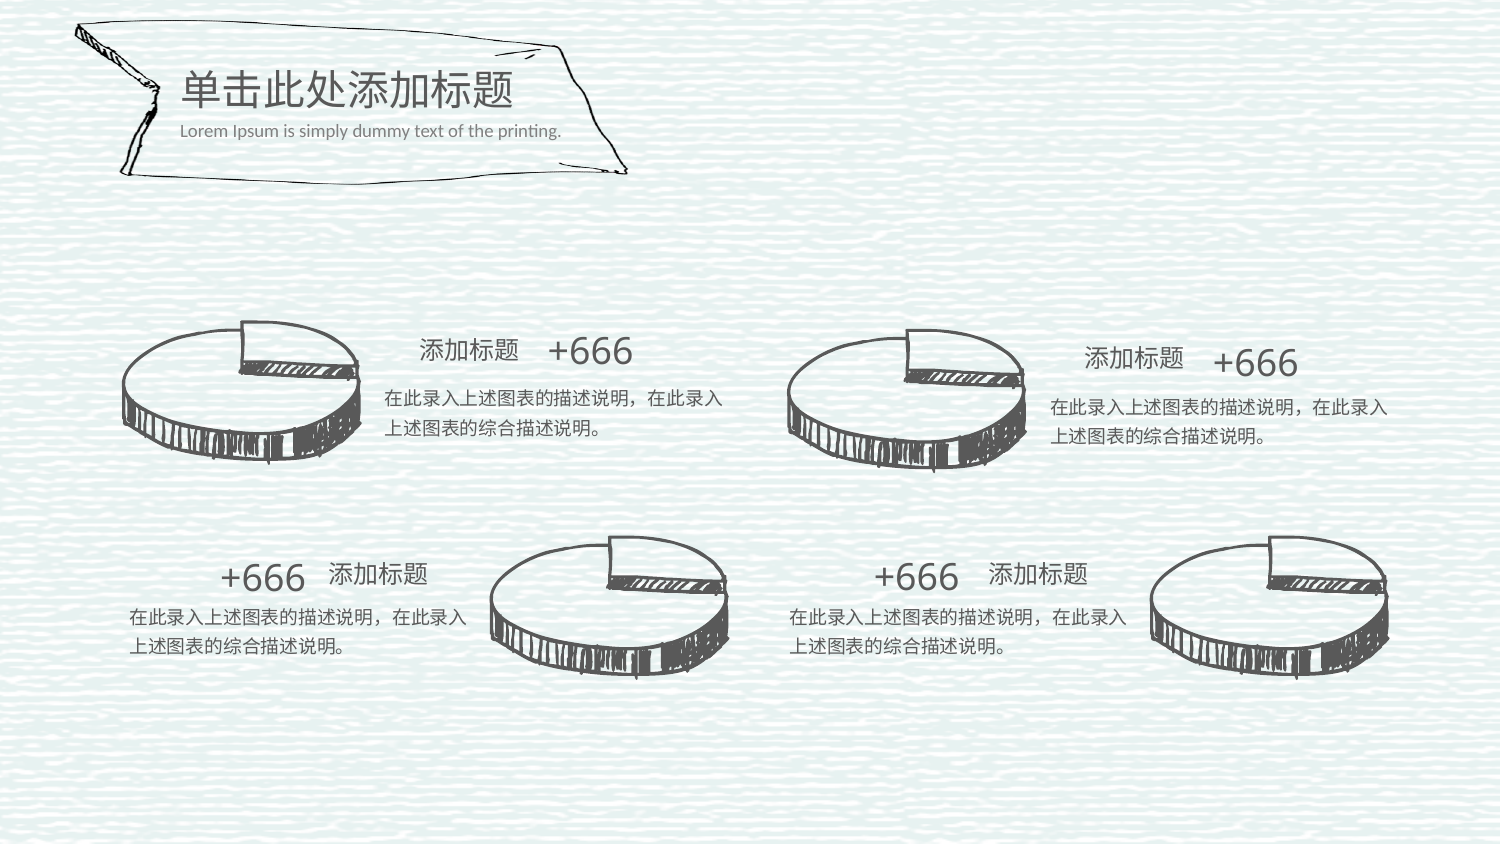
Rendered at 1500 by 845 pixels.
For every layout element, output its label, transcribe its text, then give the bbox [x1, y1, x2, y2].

text_box [489, 535, 730, 681]
text_box [786, 328, 1027, 474]
text_box 添加标题 [323, 552, 474, 594]
text_box +666 [536, 321, 650, 378]
text_box 添加标题 [976, 552, 1135, 594]
text_box 在此录入上述图表的描述说明，在此录入上述图表的综合描述说明。 [373, 374, 735, 445]
text_box 在此录入上述图表的描述说明，在此录入上述图表的综合描述说明。 [1038, 382, 1400, 453]
text_box 在此录入上述图表的描述说明，在此录入上述图表的综合描述说明。 [118, 593, 479, 663]
text_box +666 [208, 548, 323, 605]
text_box 添加标题 [1038, 337, 1201, 379]
picture [49, 0, 651, 254]
text_box 添加标题 [373, 328, 536, 370]
text_box +666 [1201, 333, 1315, 390]
text_box [1149, 535, 1390, 681]
text_box [121, 320, 362, 465]
text_box 在此录入上述图表的描述说明，在此录入上述图表的综合描述说明。 [778, 593, 1140, 663]
text_box +666 [862, 547, 976, 604]
